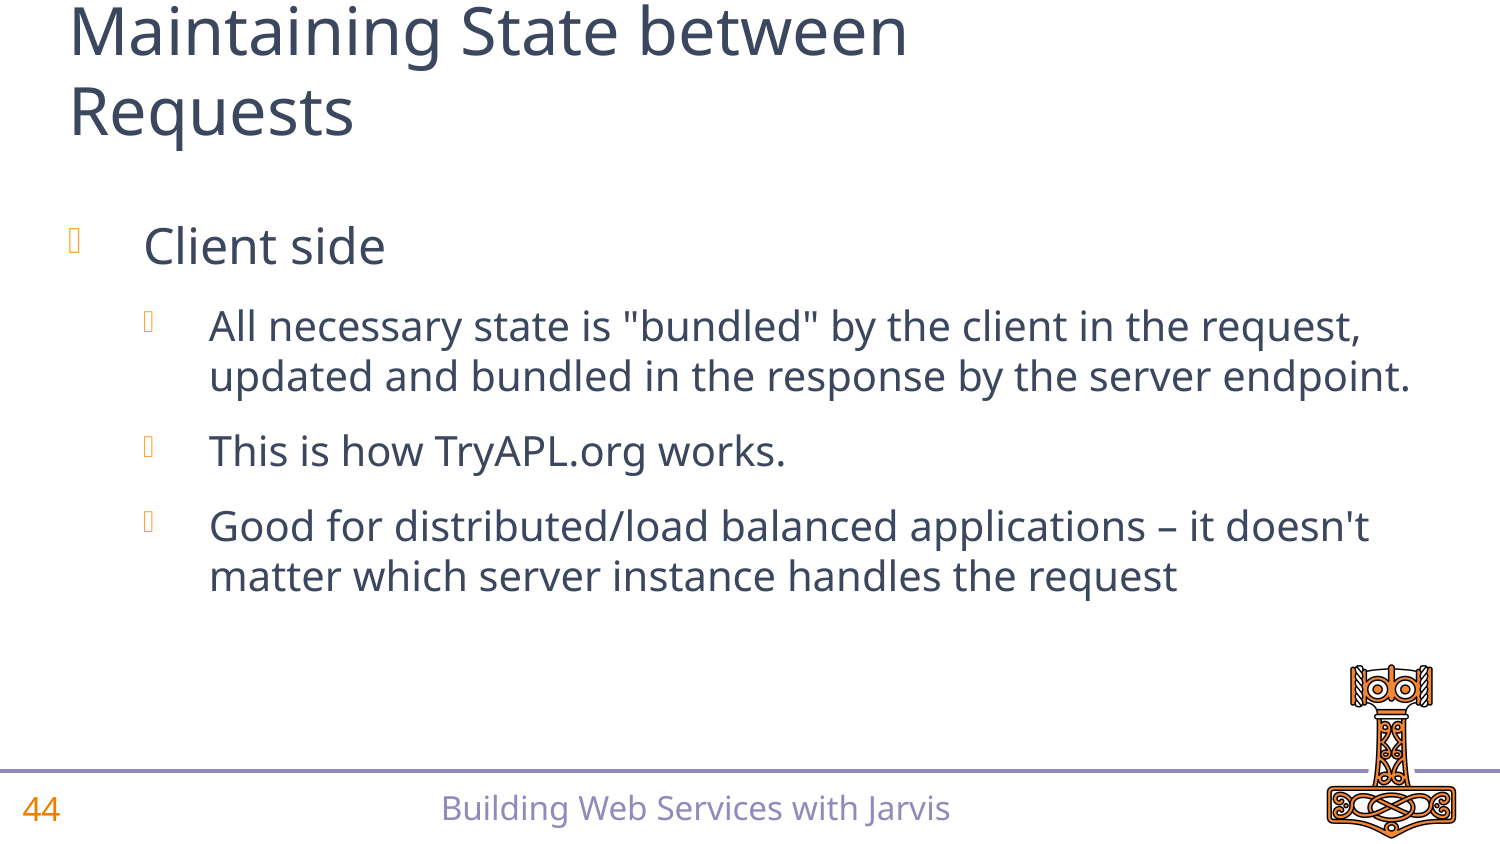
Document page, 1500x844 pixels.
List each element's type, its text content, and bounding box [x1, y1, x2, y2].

list Client side All necessary state is "bundled" by the client in the request, updated and bundled in the response by the server endpoint. This is how TryAPL.org works. Good for distributed/load balanced applications – it doesn't matter which server instance handles the request [53, 207, 1447, 740]
title Maintaining State between Requests [53, 43, 1203, 157]
picture [1320, 655, 1461, 844]
